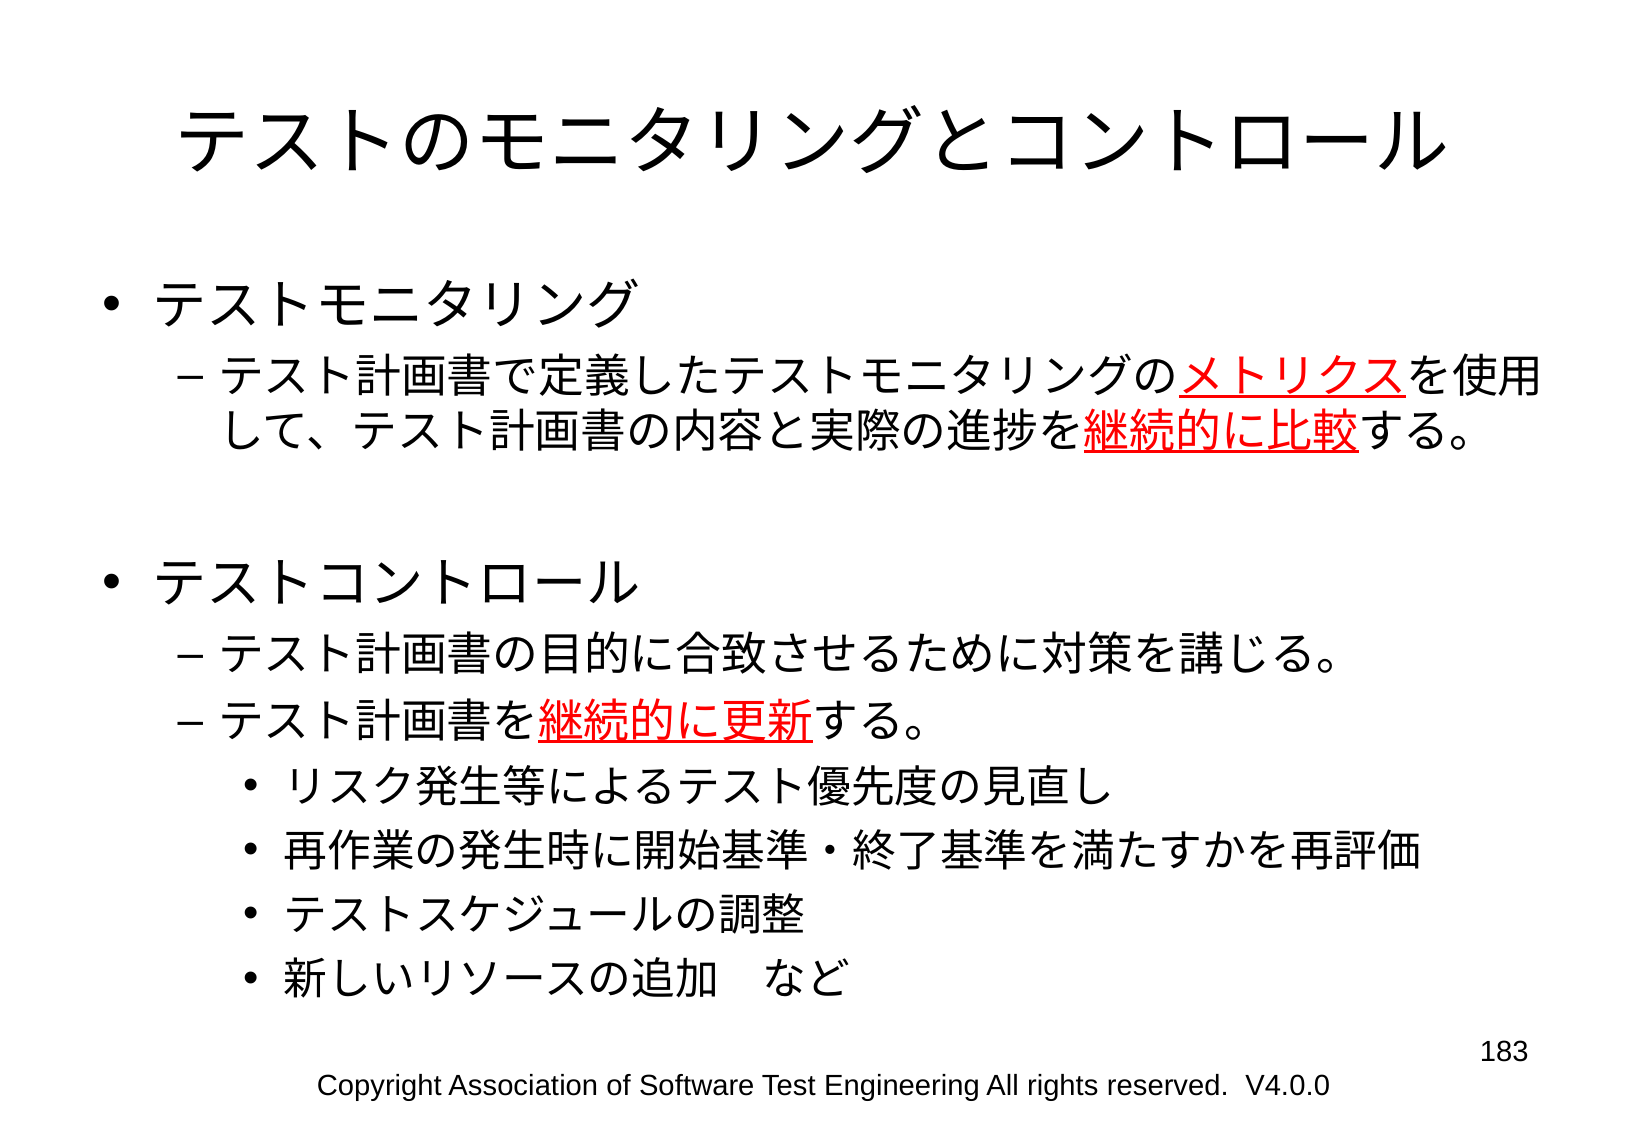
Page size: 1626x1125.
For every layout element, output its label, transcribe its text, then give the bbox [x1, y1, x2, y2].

list テストモニタリング テスト計画書で定義したテストモニタリングのメトリクスを使用して、テスト計画書の内容と実際の進捗を継続的に比較する。 テストコントロール テスト計画書の目的に合致させるために対策を講じる。 テスト計画書を継続的に更新する。 リスク発生等によるテスト優先度の見直し 再作業の発生時に開始基準・終了基準を満たすかを再評価 テストスケジュールの調整 新しいリソースの追加 など [81, 262, 1593, 1033]
title テストのモニタリングとコントロール [81, 45, 1544, 233]
footer Copyright Association of Software Test Engineering All rights reserved. V4.0.0 [233, 1058, 1415, 1103]
slide_number ‹#› [1164, 1024, 1544, 1103]
